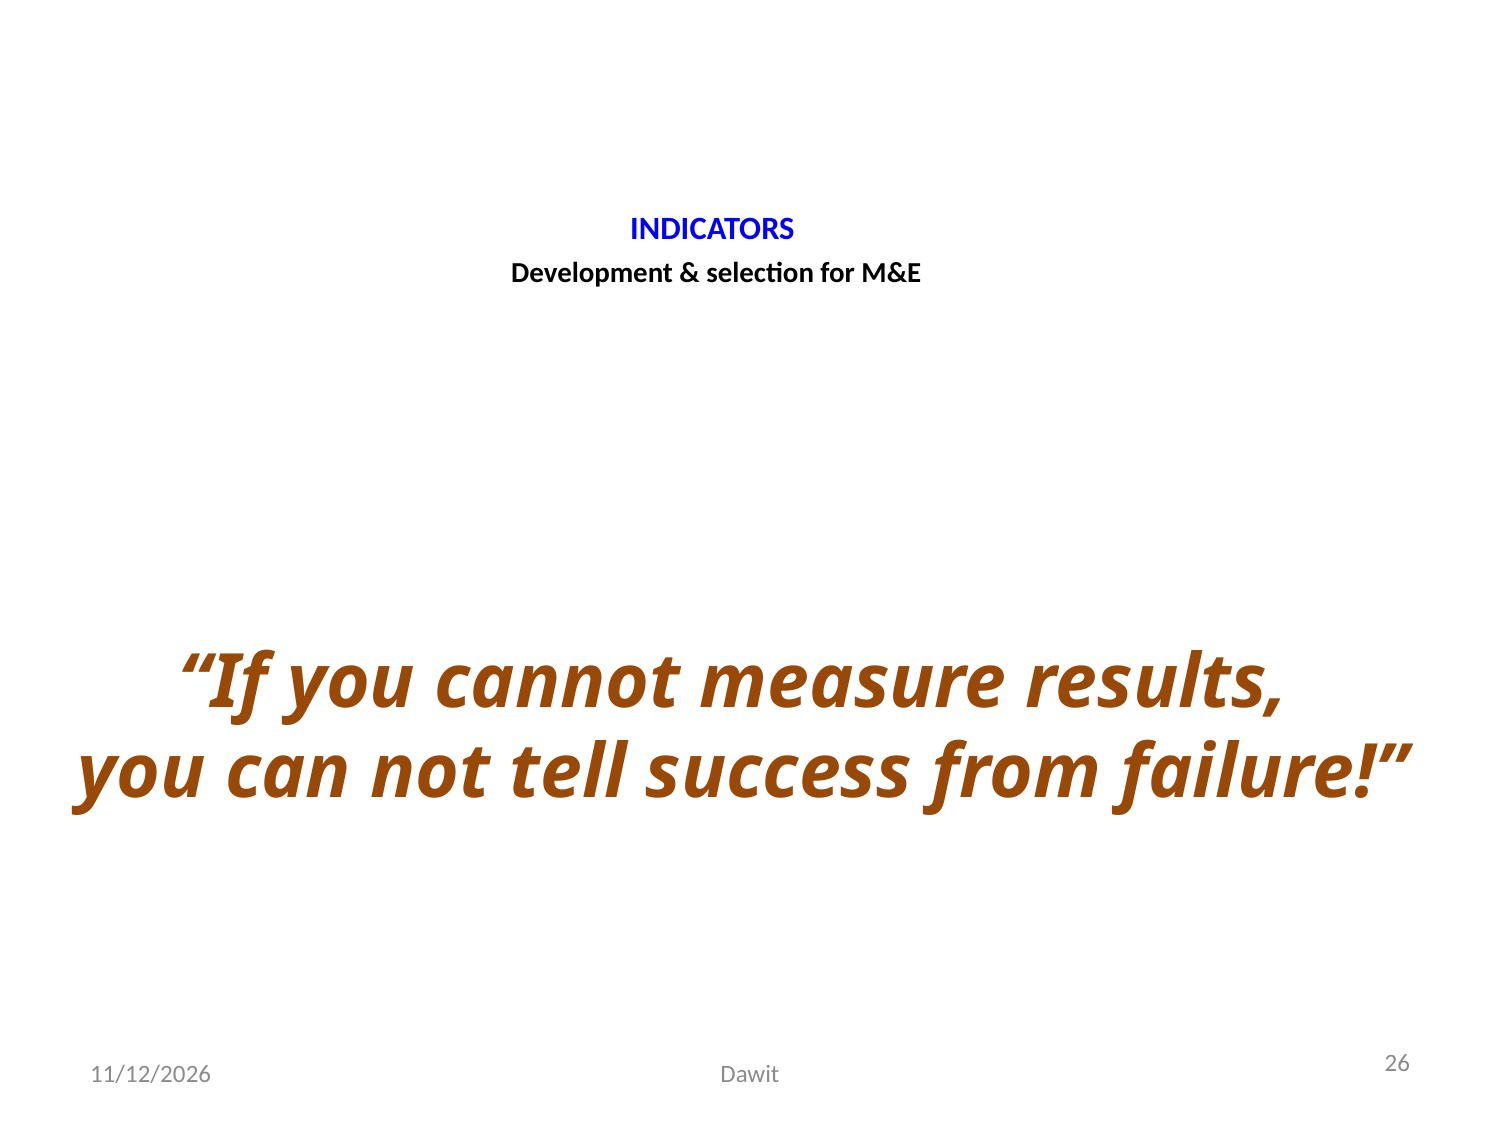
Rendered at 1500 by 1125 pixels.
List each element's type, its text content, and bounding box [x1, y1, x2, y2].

footer Dawit [512, 1042, 988, 1103]
text_box “If you cannot measure results, you can not tell success from failure!” [37, 624, 1450, 820]
title INDICATORS Development & selection for M&E [75, 50, 1350, 438]
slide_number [75, 1042, 425, 1103]
slide_number 26 [1074, 1024, 1425, 1100]
